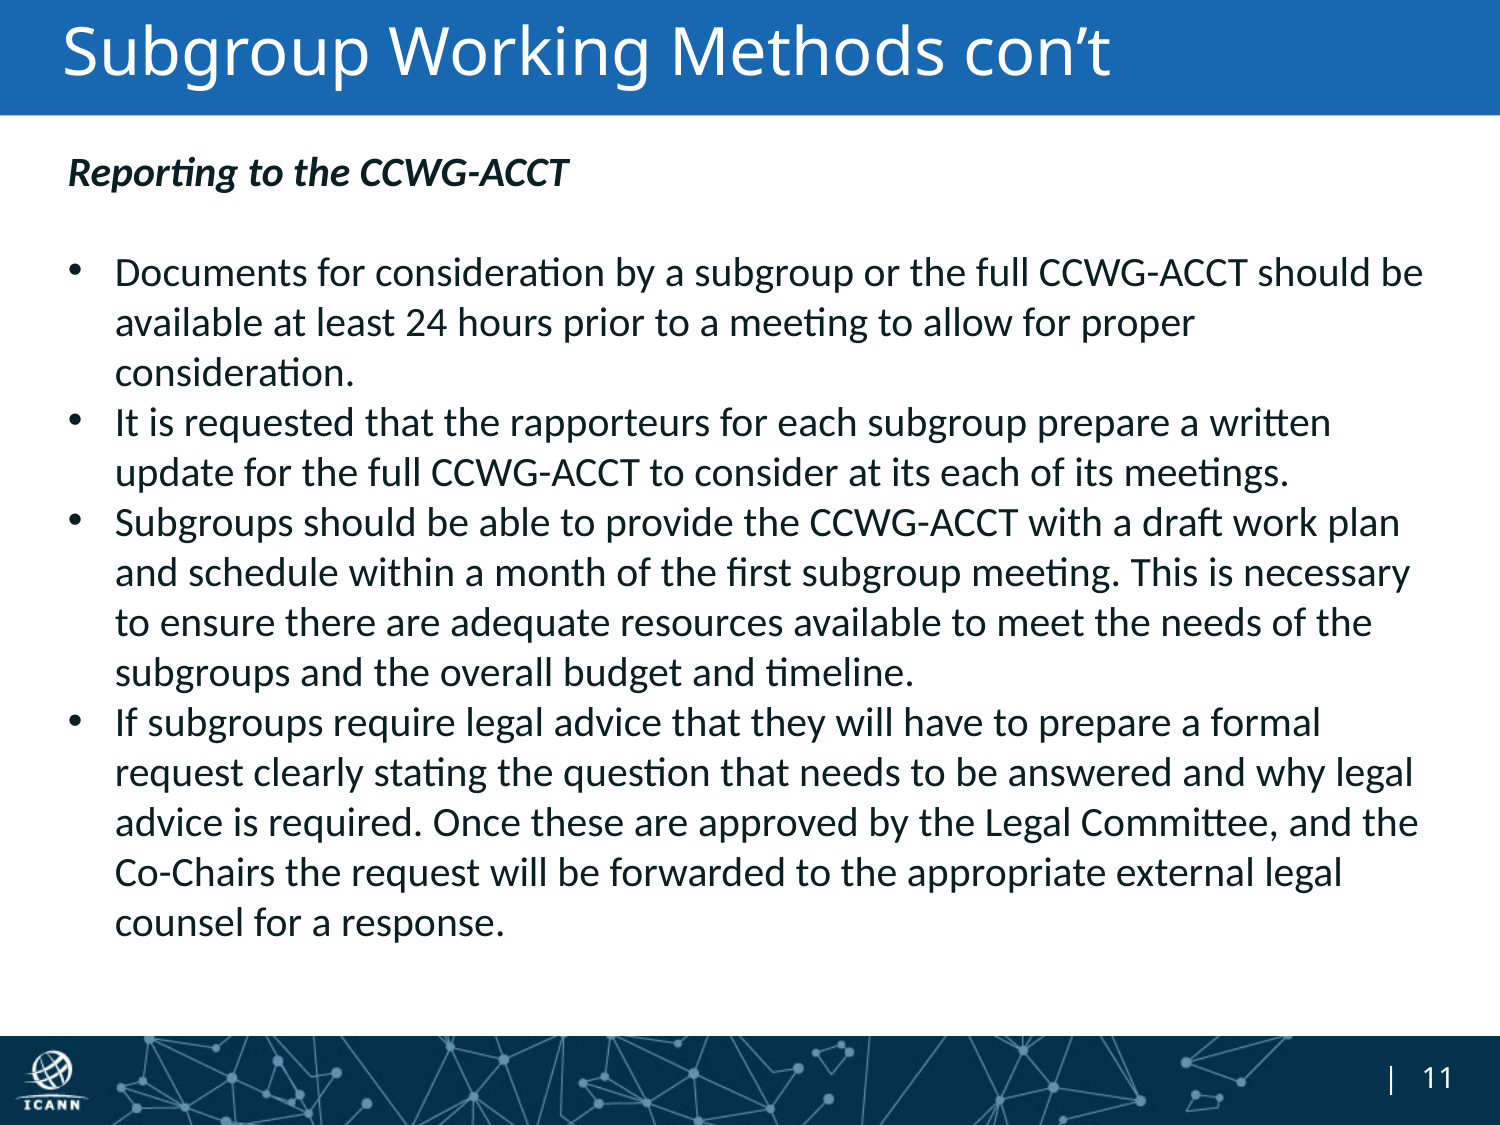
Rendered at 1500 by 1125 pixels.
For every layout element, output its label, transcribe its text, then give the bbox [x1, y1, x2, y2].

text_box Reporting to the CCWG-ACCT Documents for consideration by a subgroup or the full CCWG-ACCT should be available at least 24 hours prior to a meeting to allow for proper consideration. It is requested that the rapporteurs for each subgroup prepare a written update for the full CCWG-ACCT to consider at its each of its meetings. Subgroups should be able to provide the CCWG-ACCT with a draft work plan and schedule within a month of the first subgroup meeting. This is necessary to ensure there are adequate resources available to meet the needs of the subgroups and the overall budget and timeline. If subgroups require legal advice that they will have to prepare a formal request clearly stating the question that needs to be answered and why legal advice is required. Once these are approved by the Legal Committee, and the Co-Chairs the request will be forwarded to the appropriate external legal counsel for a response. [53, 137, 1447, 953]
picture [0, 1036, 1500, 1125]
title Subgroup Working Methods con’t [0, 0, 1500, 116]
